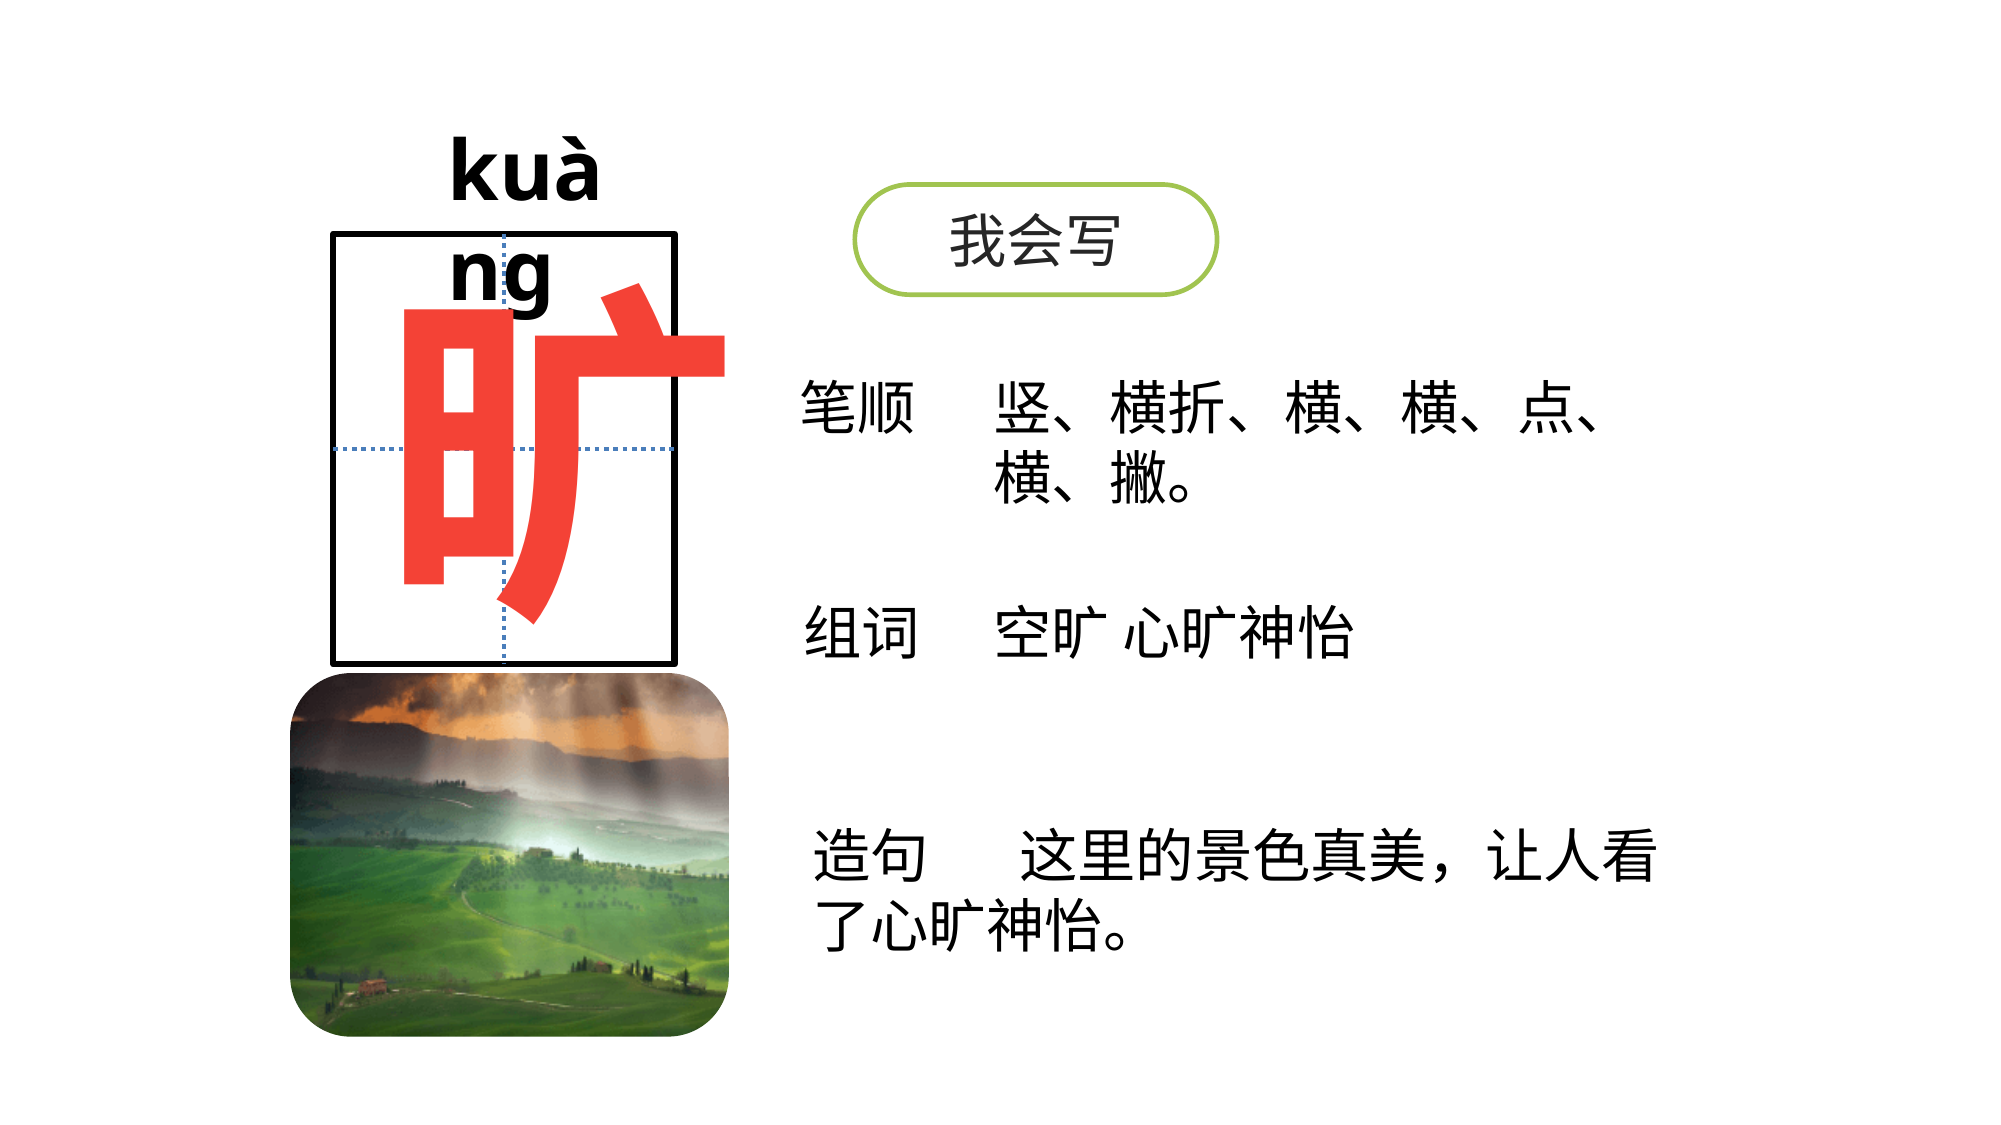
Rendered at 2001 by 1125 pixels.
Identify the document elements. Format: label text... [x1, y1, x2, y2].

text_box 组词 [788, 588, 945, 674]
text_box 笔顺 [784, 363, 941, 449]
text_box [333, 233, 675, 665]
text_box 我会写 [852, 182, 1220, 297]
text_box 空旷 心旷神怡 [978, 588, 1589, 674]
picture [289, 672, 730, 1037]
text_box kuàng [433, 110, 663, 221]
text_box 旷 [365, 221, 772, 669]
text_box 造句 这里的景色真美，让人看了心旷神怡。 [797, 812, 1707, 967]
text_box 竖、横折、横、横、点、横、撇。 [978, 363, 1659, 519]
